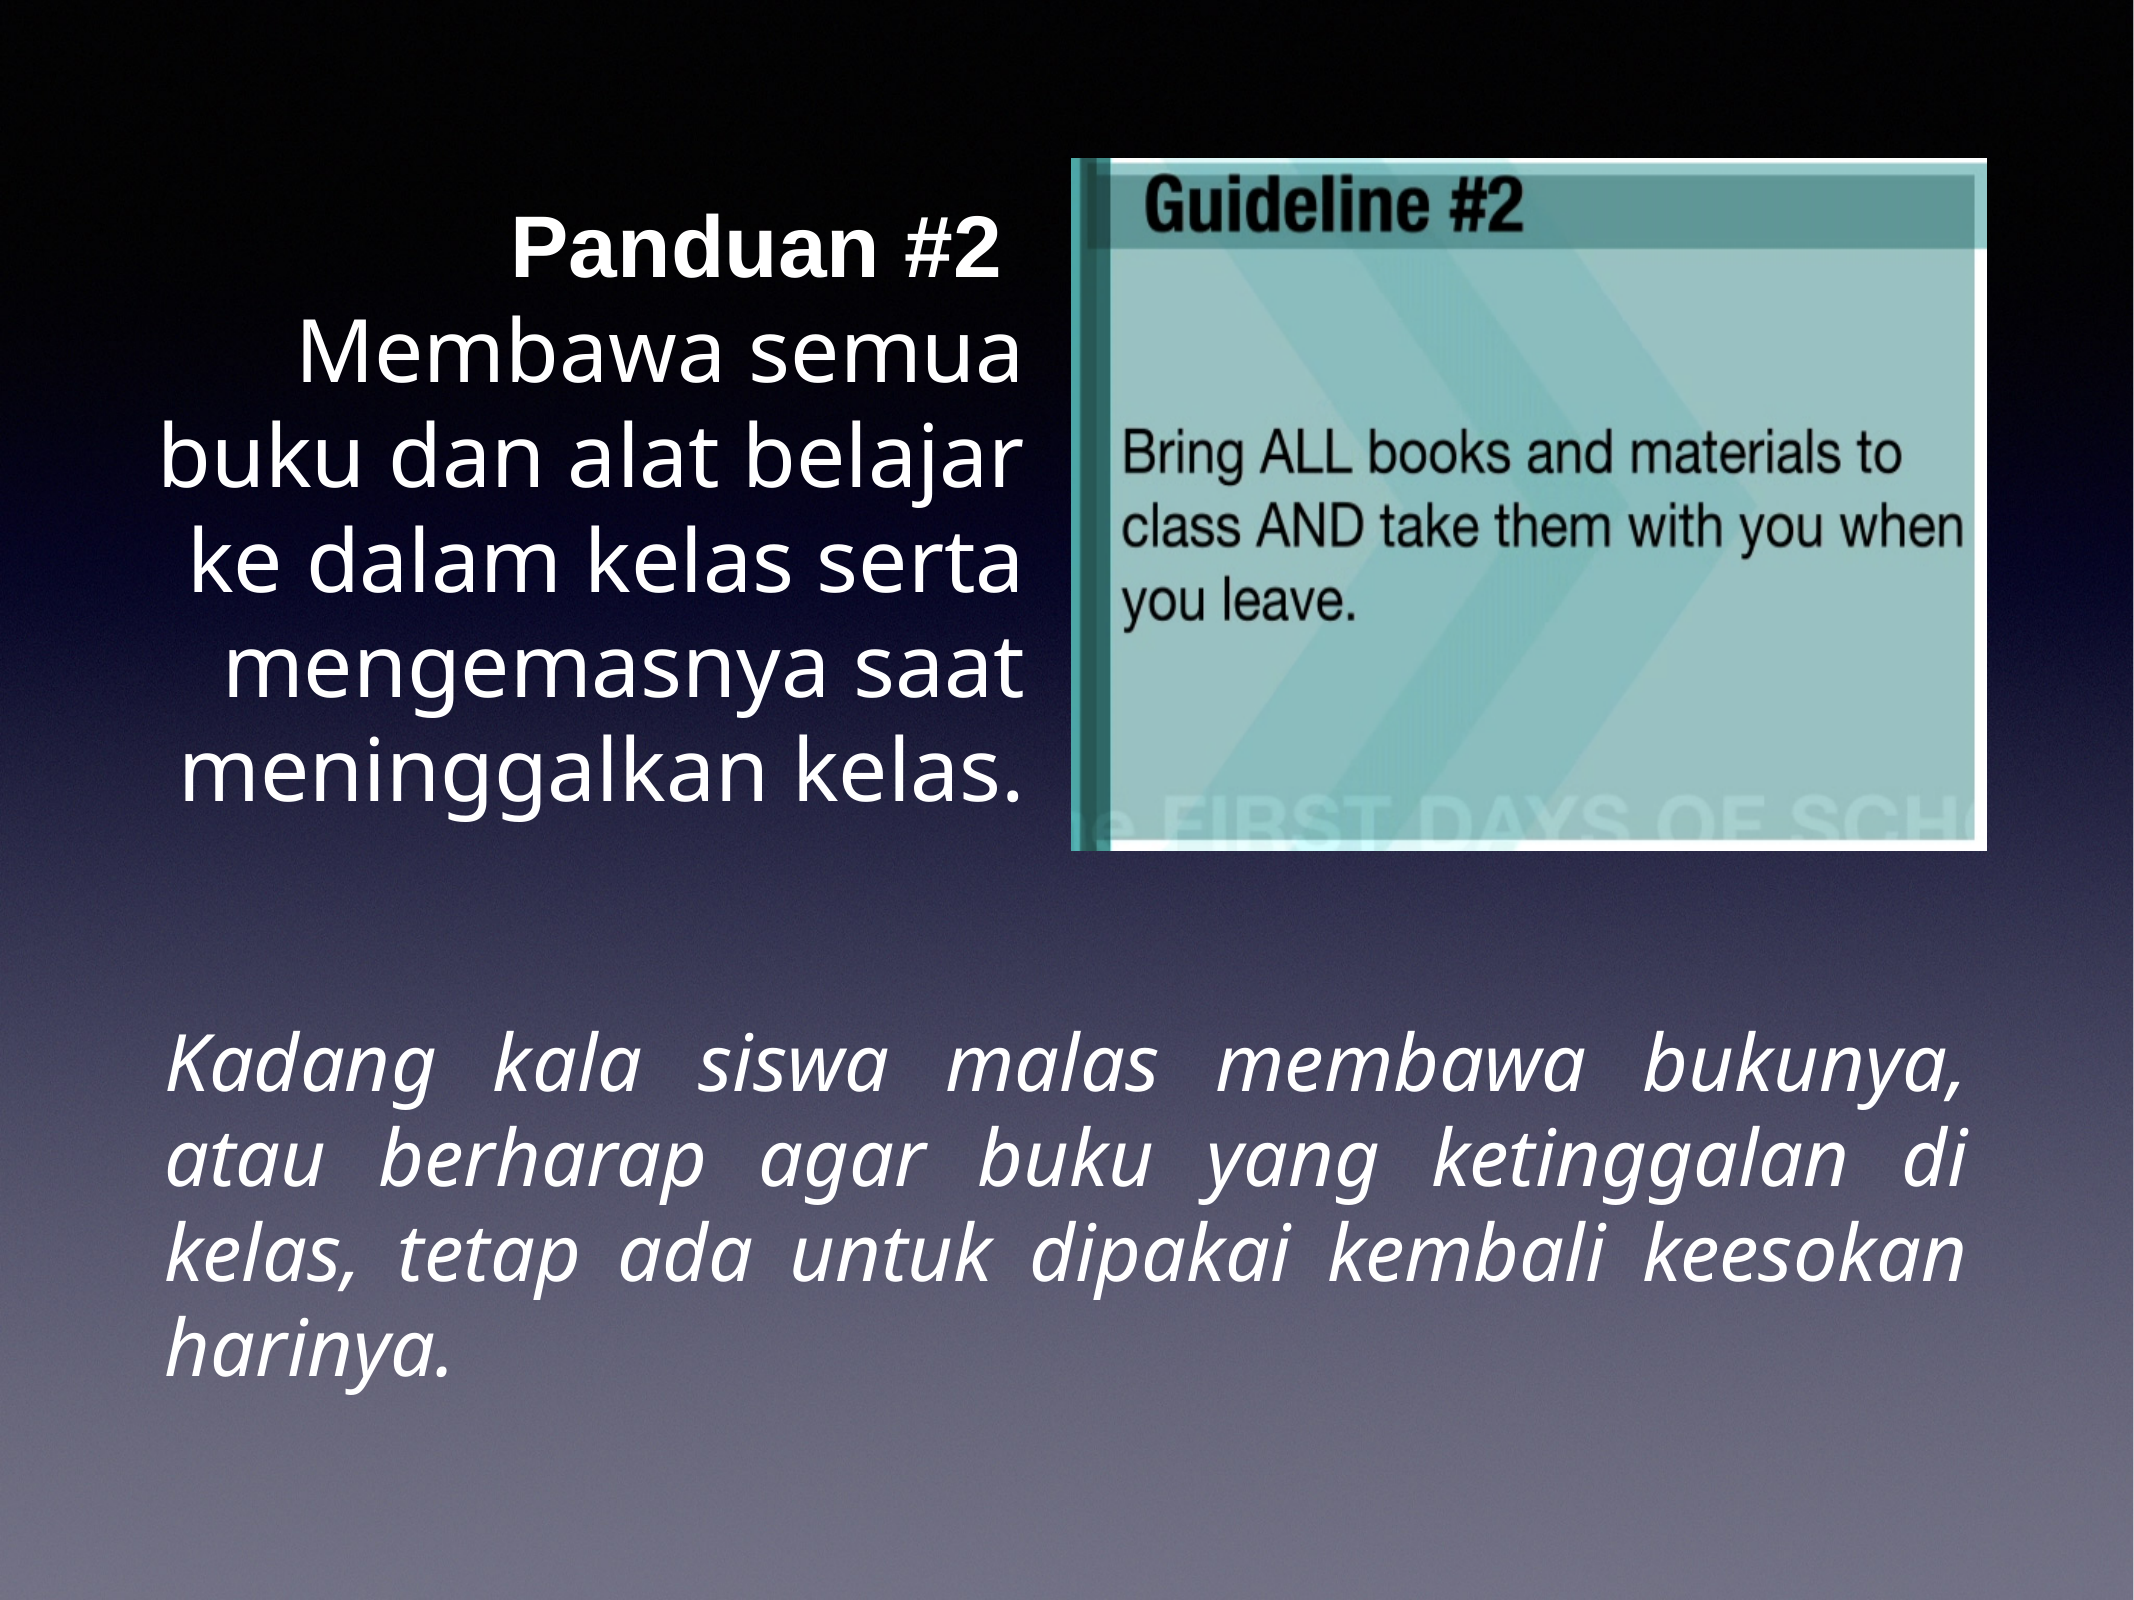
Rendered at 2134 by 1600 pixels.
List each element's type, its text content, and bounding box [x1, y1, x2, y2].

title Panduan #2 Membawa semua buku dan alat belajar ke dalam kelas serta mengemasnya saat meninggalkan kelas. [134, 134, 1034, 876]
picture [0, 0, 2134, 1600]
list Kadang kala siswa malas membawa bukunya, atau berharap agar buku yang ketinggalan di kelas, tetap ada untuk dipakai kembali keesokan harinya. [155, 947, 1978, 1457]
